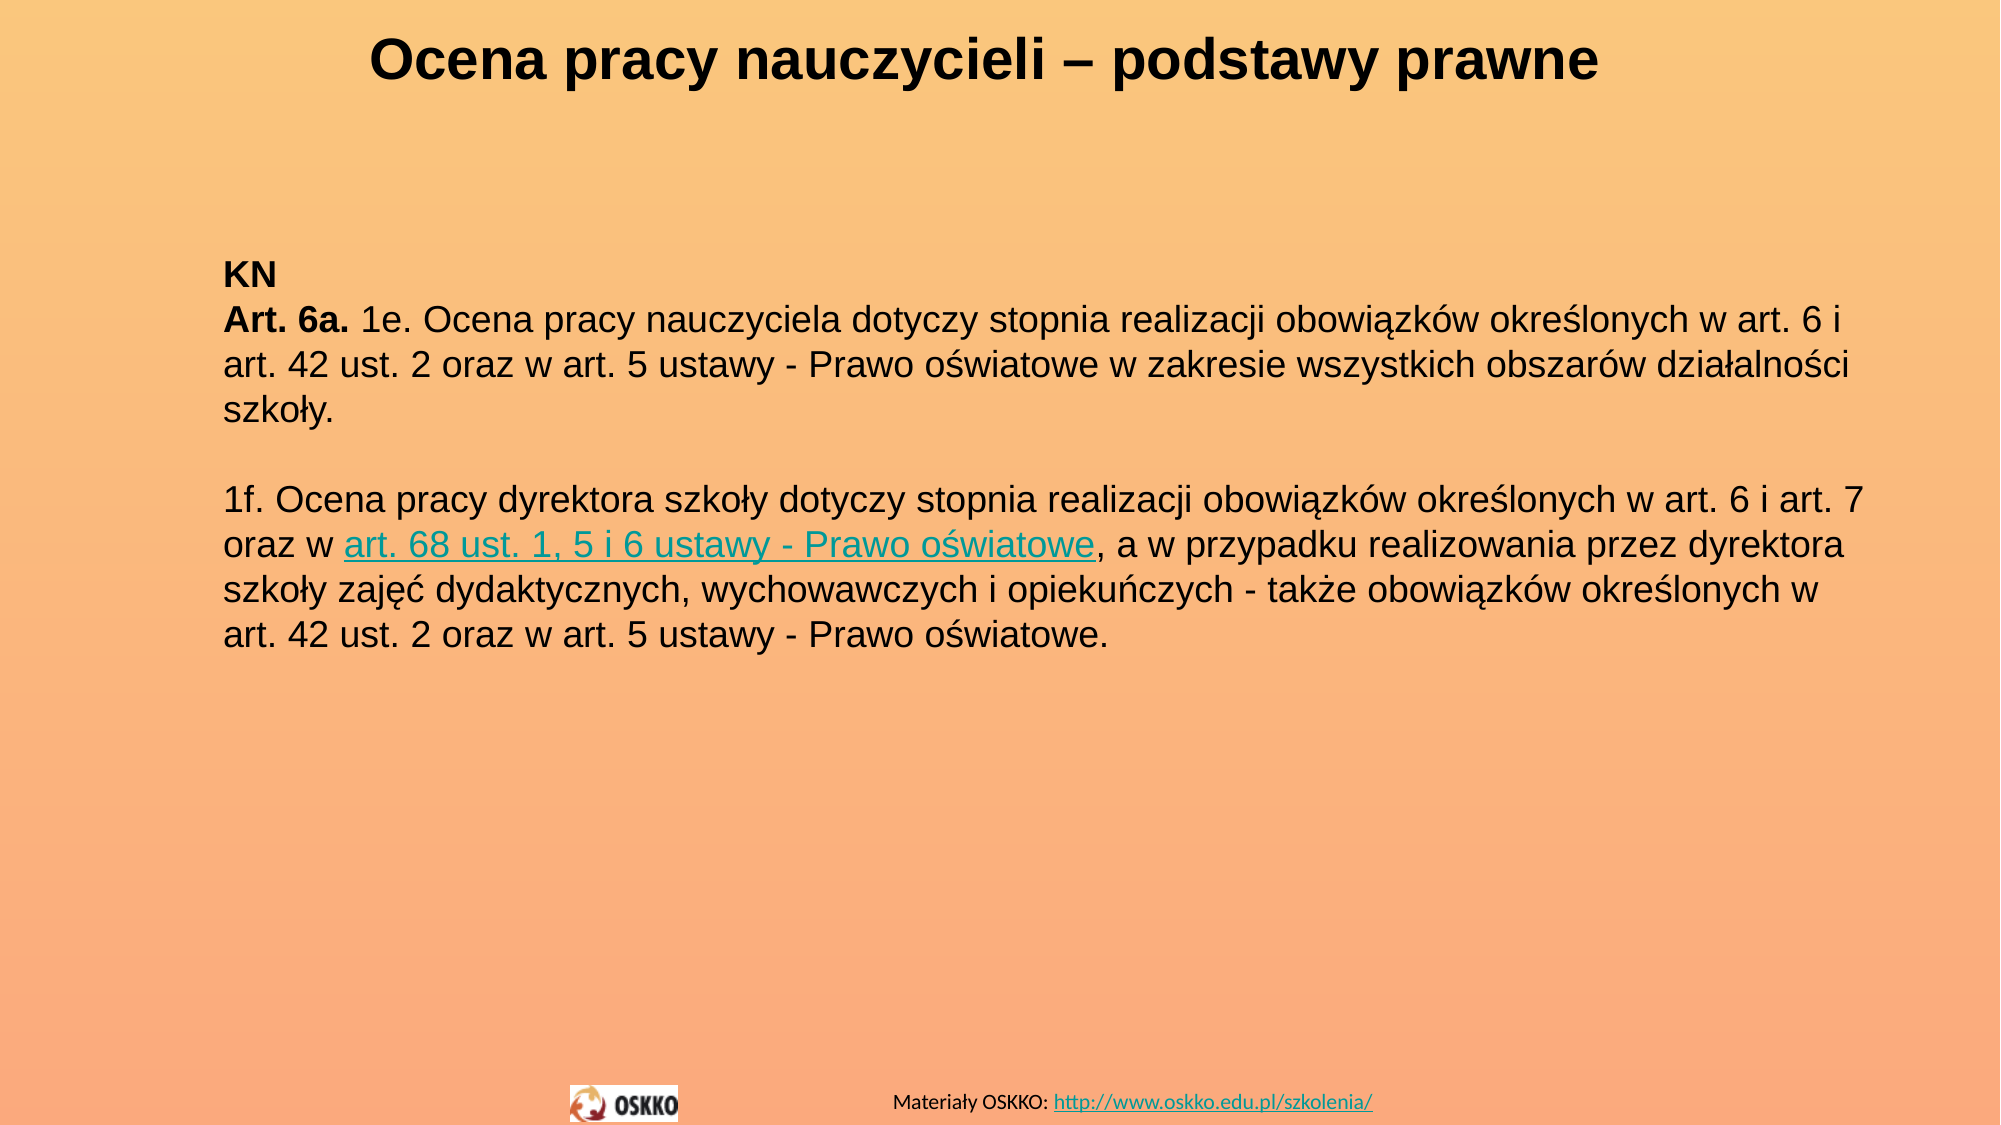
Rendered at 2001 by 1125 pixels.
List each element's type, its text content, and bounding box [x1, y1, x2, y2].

text_box Ocena pracy nauczycieli – podstawy prawne [249, 13, 1721, 144]
picture [570, 1085, 678, 1123]
text_box KN Art. 6a. 1e. Ocena pracy nauczyciela dotyczy stopnia realizacji obowiązków określonych w art. 6 i art. 42 ust. 2 oraz w art. 5 ustawy - Prawo oświatowe w zakresie wszystkich obszarów działalności szkoły. 1f. Ocena pracy dyrektora szkoły dotyczy stopnia realizacji obowiązków określonych w art. 6 i art. 7 oraz w art. 68 ust. 1, 5 i 6 ustawy - Prawo oświatowe, a w przypadku realizowania przez dyrektora szkoły zajęć dydaktycznych, wychowawczych i opiekuńczych - także obowiązków określonych w art. 42 ust. 2 oraz w art. 5 ustawy - Prawo oświatowe. [208, 243, 1886, 663]
text_box Materiały OSKKO: http://www.oskko.edu.pl/szkolenia/ [493, 1080, 1788, 1122]
